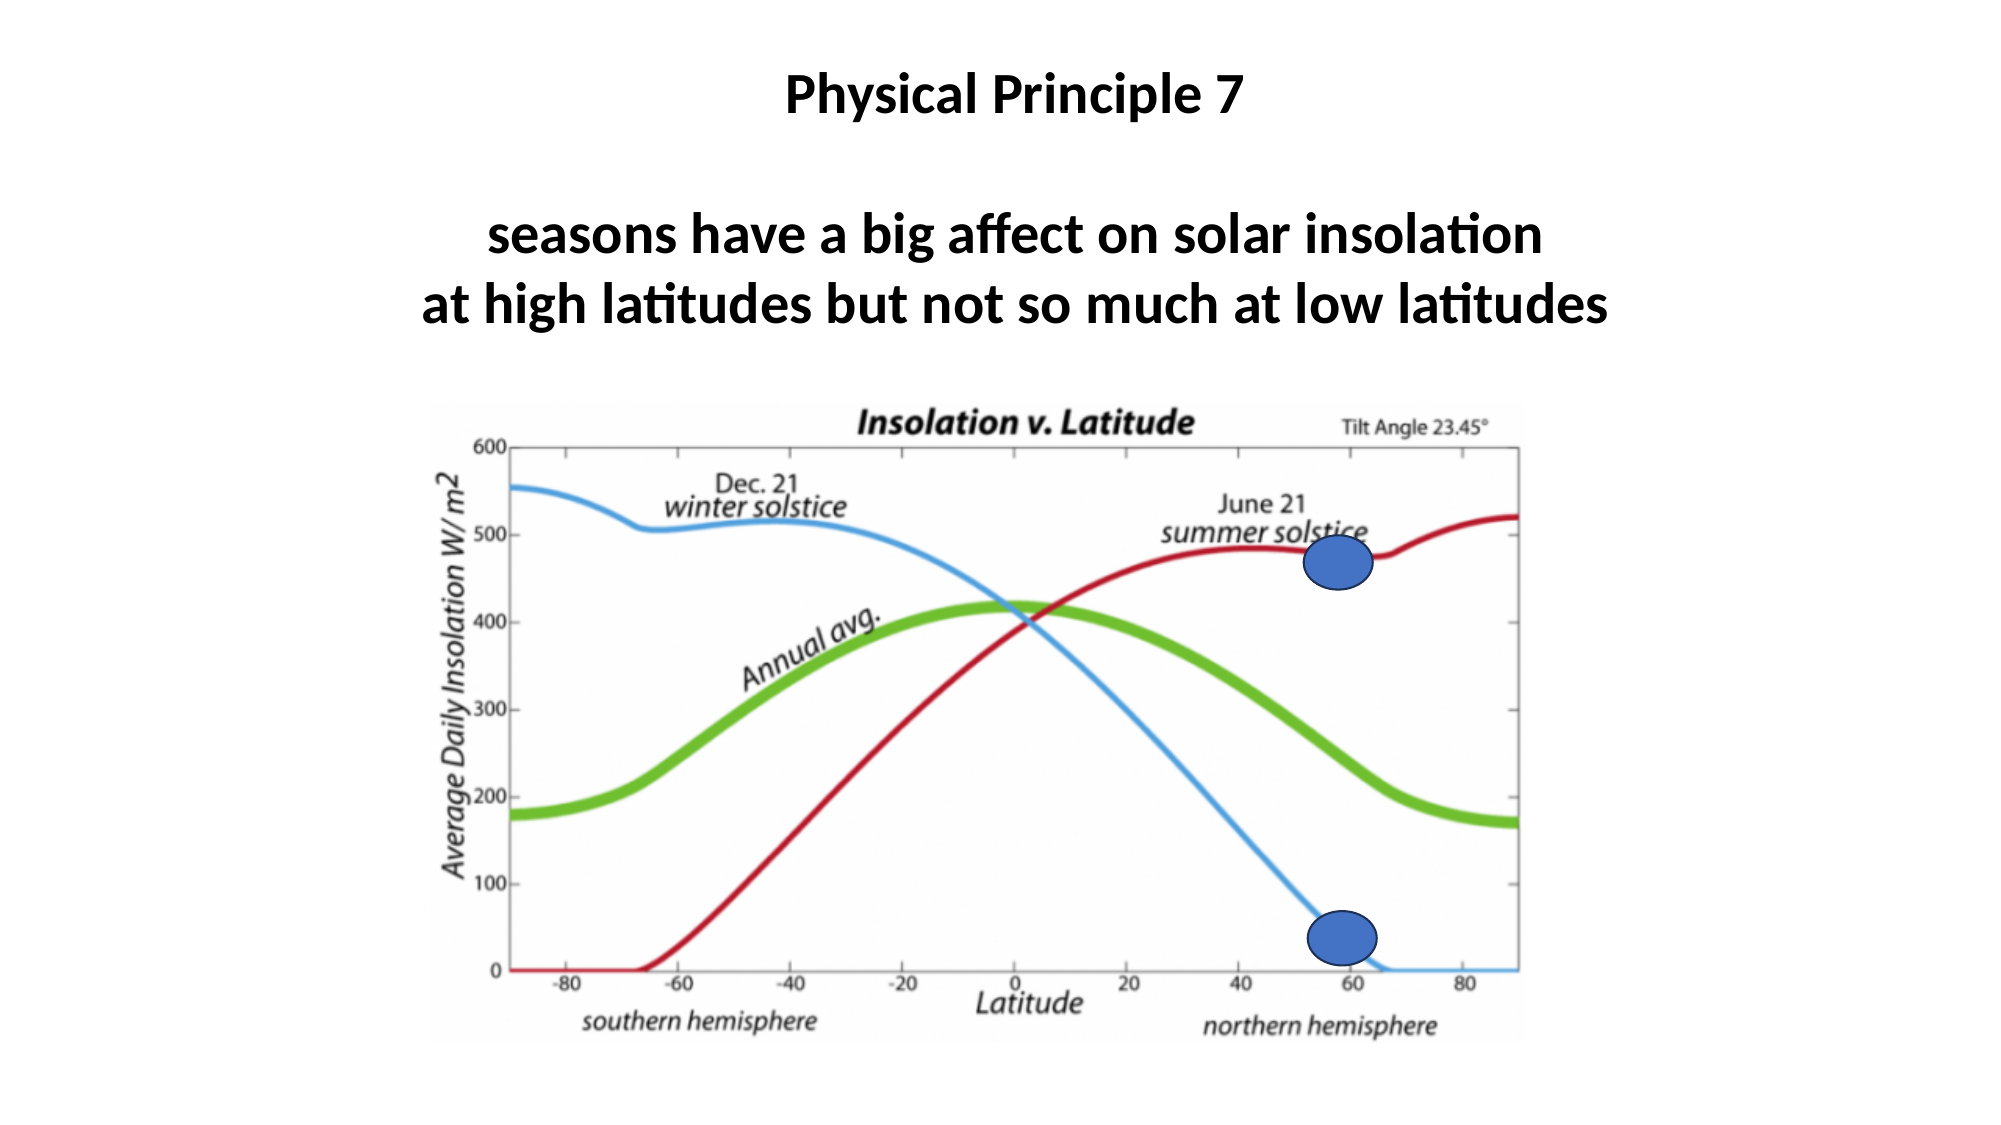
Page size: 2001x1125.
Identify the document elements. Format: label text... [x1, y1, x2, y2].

picture [429, 402, 1524, 1043]
text_box Physical Principle 7 seasons have a big affect on solar insolation at high latitudes but not so much at low latitudes [130, 47, 1902, 413]
